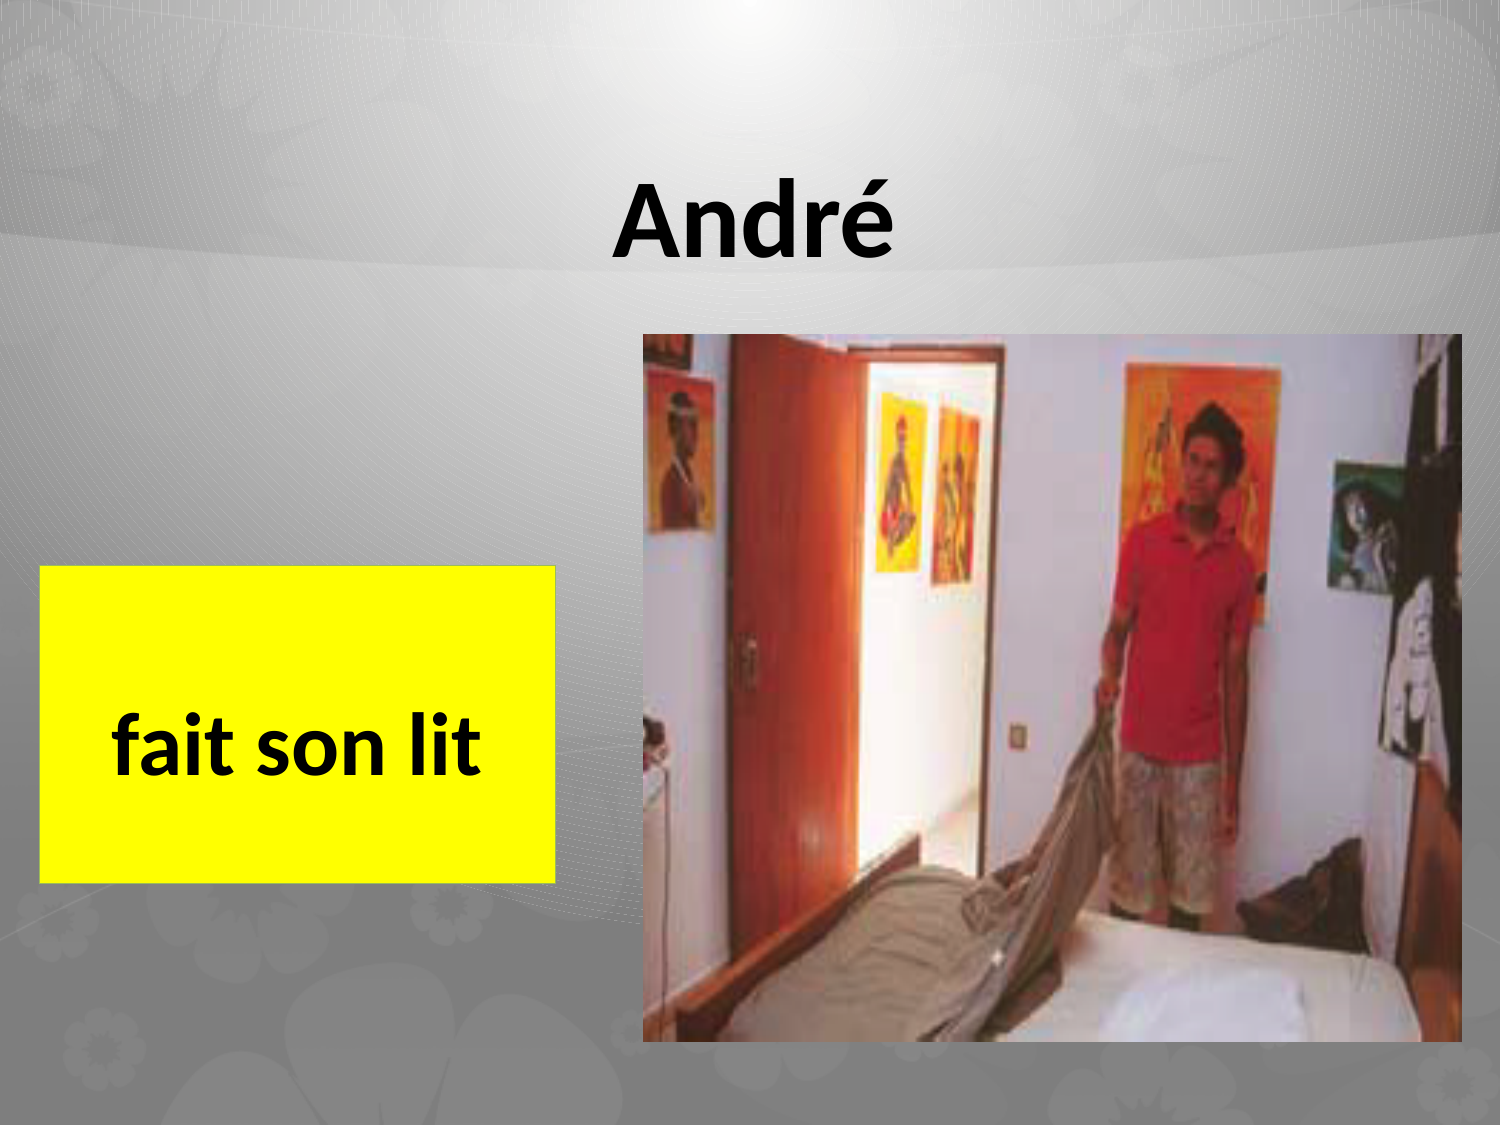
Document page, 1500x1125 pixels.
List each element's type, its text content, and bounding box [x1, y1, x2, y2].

title André [132, 88, 1377, 291]
subtitle fait son lit [39, 565, 556, 884]
picture [0, 0, 1500, 1125]
